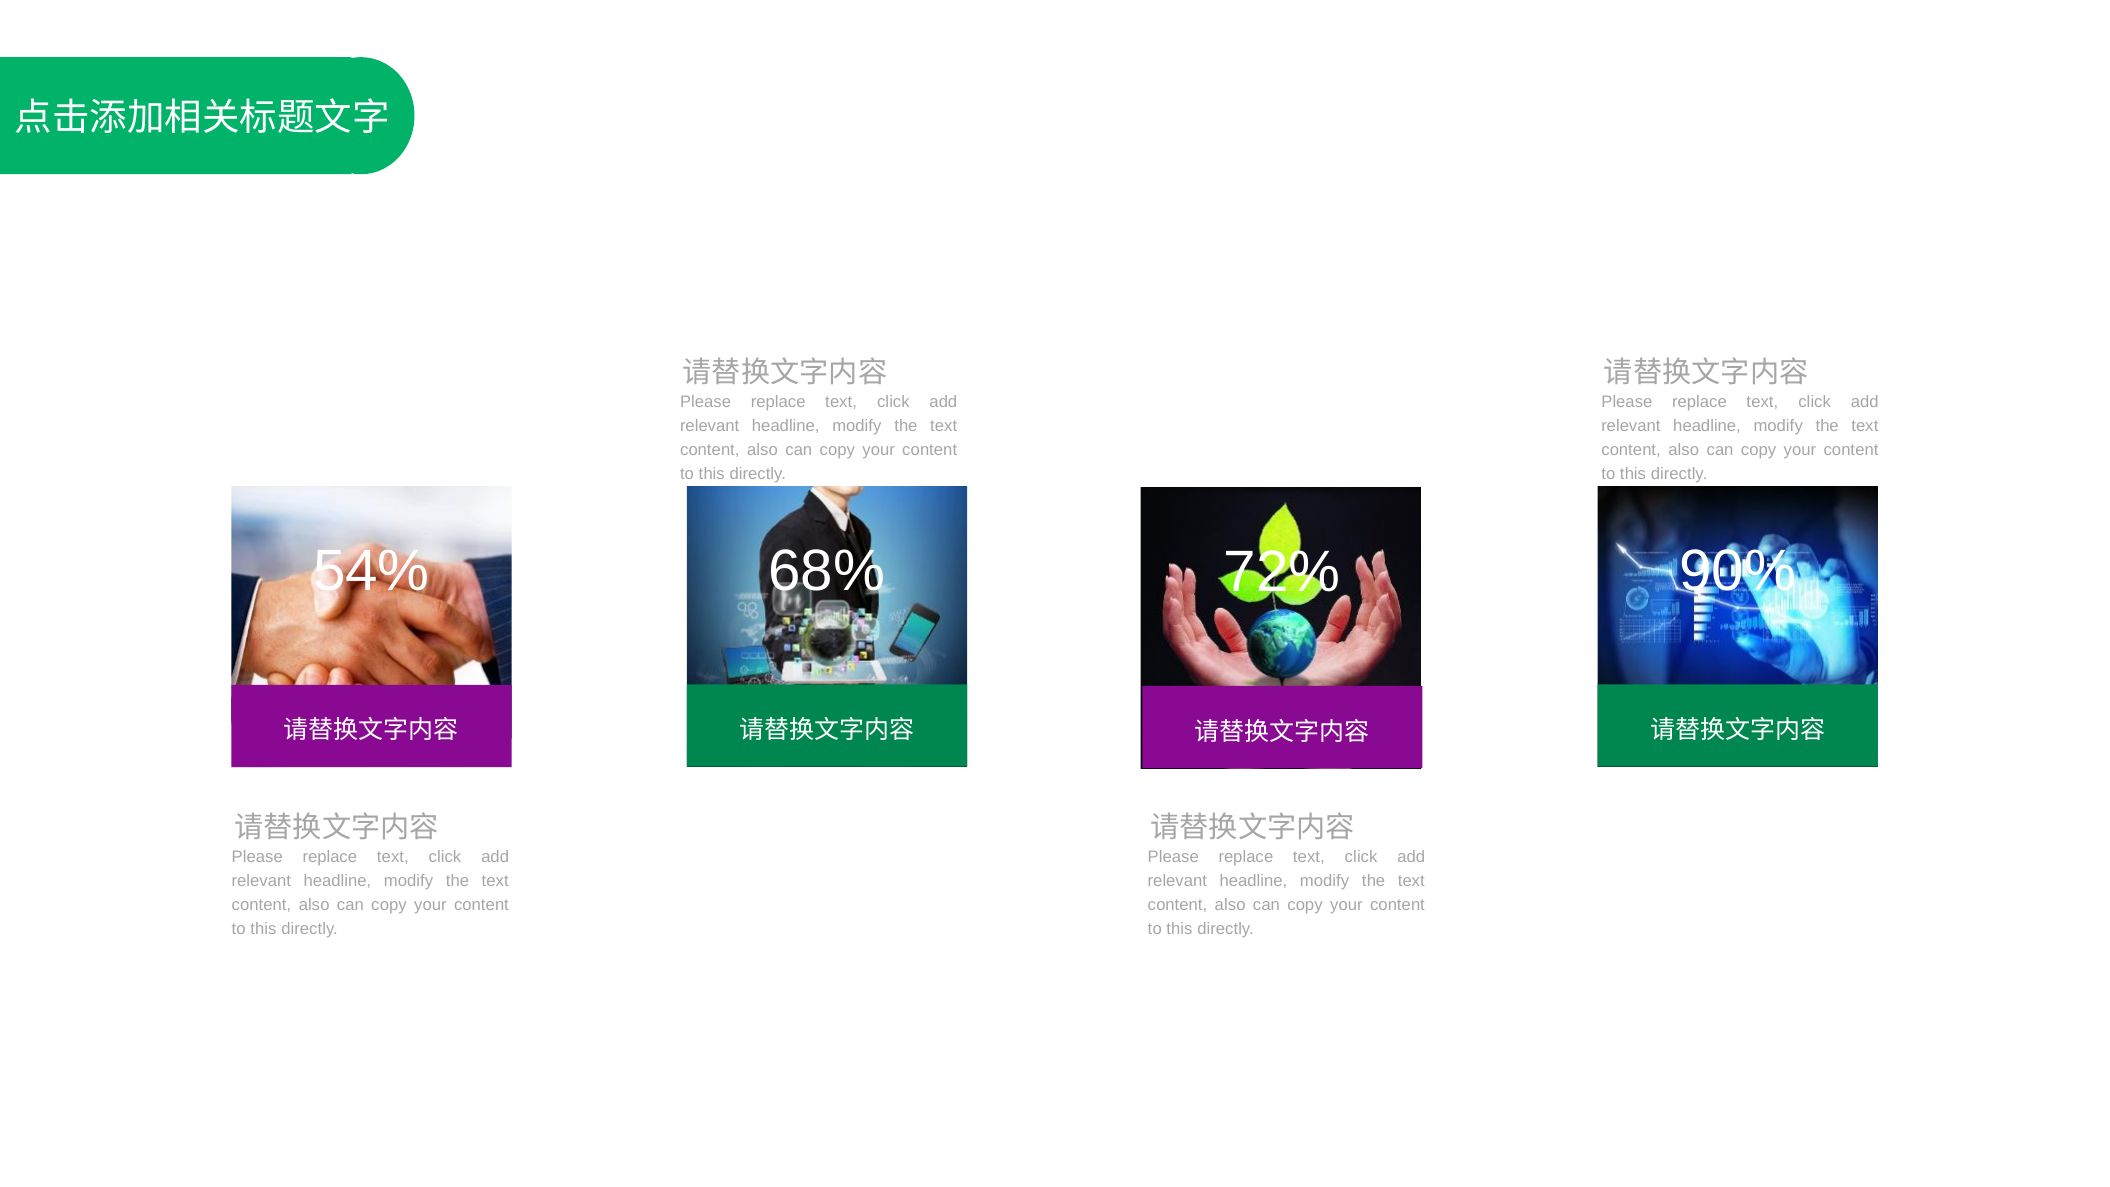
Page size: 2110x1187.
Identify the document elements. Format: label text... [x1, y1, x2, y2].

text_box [1140, 487, 1423, 769]
text_box Please replace text, click add relevant headline, modify the text content, also can copy your content to this directly. [216, 834, 524, 946]
text_box Please replace text, click add relevant headline, modify the text content, also can copy your content to this directly. [1132, 834, 1441, 946]
text_box Please replace text, click add relevant headline, modify the text content, also can copy your content to this directly. [665, 379, 973, 491]
text_box 请替换文字内容 [219, 793, 454, 851]
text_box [1597, 486, 1878, 767]
text_box 请替换文字内容 [667, 338, 903, 396]
text_box Please replace text, click add relevant headline, modify the text content, also can copy your content to this directly. [1586, 379, 1894, 491]
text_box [686, 486, 968, 767]
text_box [231, 486, 512, 768]
text_box 请替换文字内容 [1135, 793, 1371, 851]
text_box 点击添加相关标题文字 [0, 85, 415, 146]
text_box 请替换文字内容 [1589, 338, 1824, 396]
